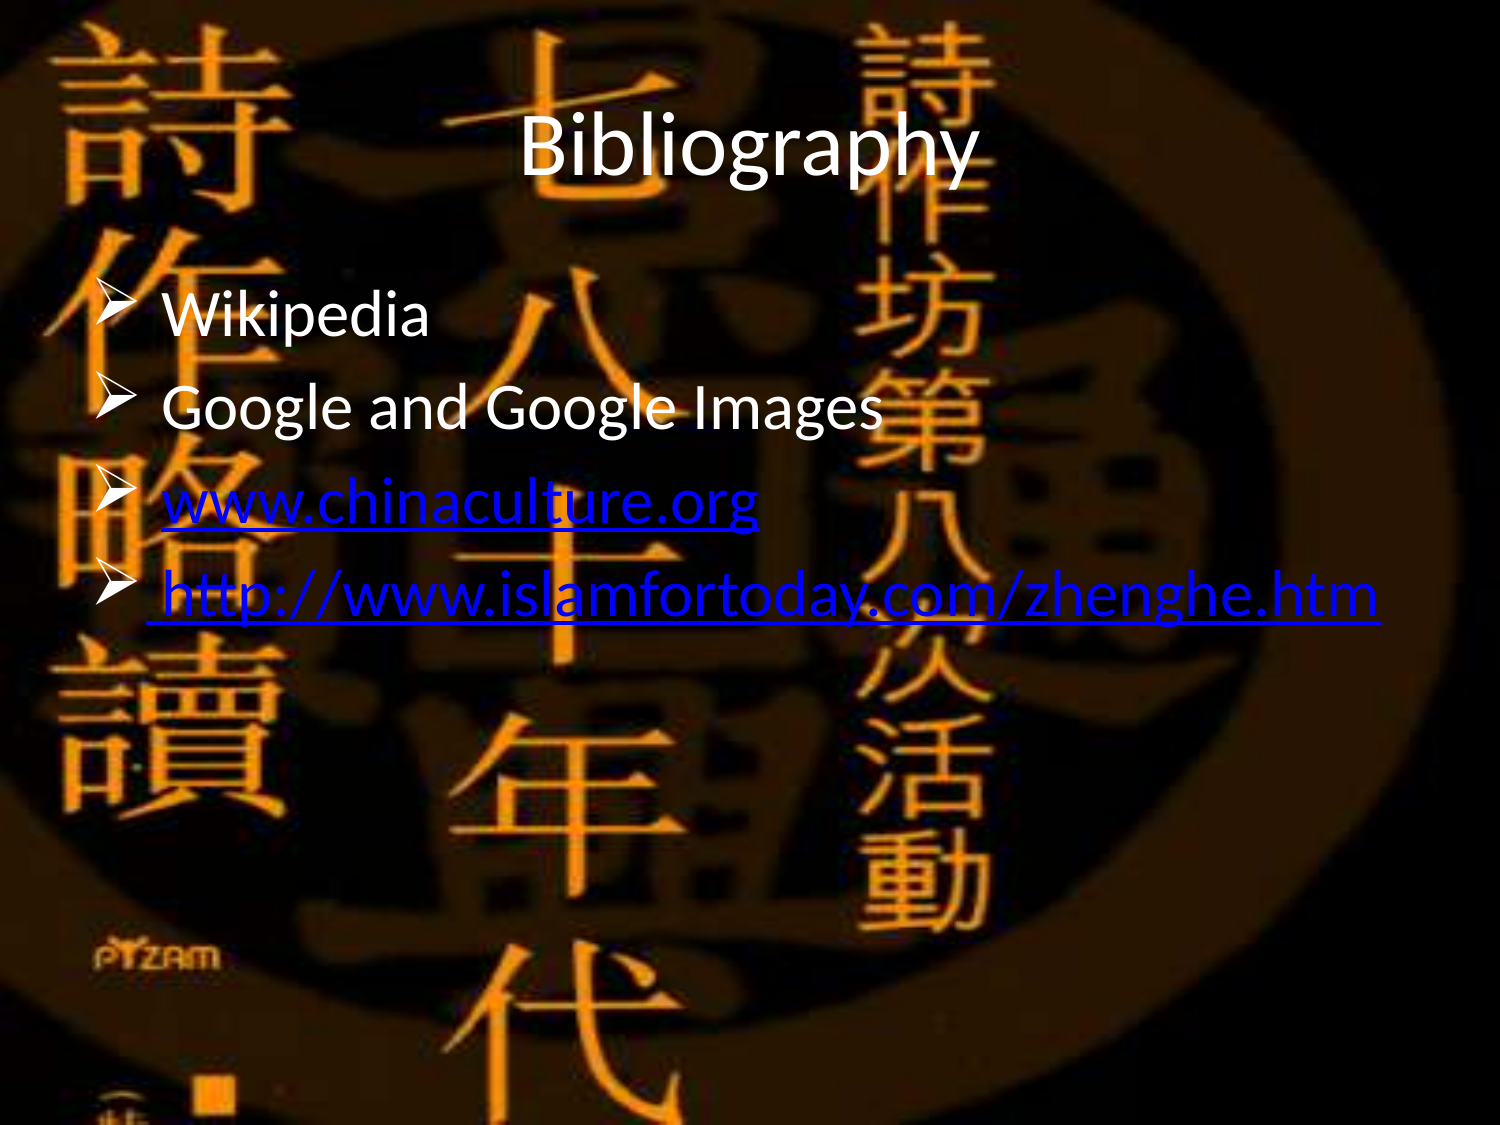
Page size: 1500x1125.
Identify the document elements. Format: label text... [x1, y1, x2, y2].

list Wikipedia Google and Google Images www.chinaculture.org http://www.islamfortoday.com/zhenghe.htm [75, 262, 1425, 1005]
title Bibliography [75, 45, 1425, 233]
picture [0, 0, 1500, 1125]
